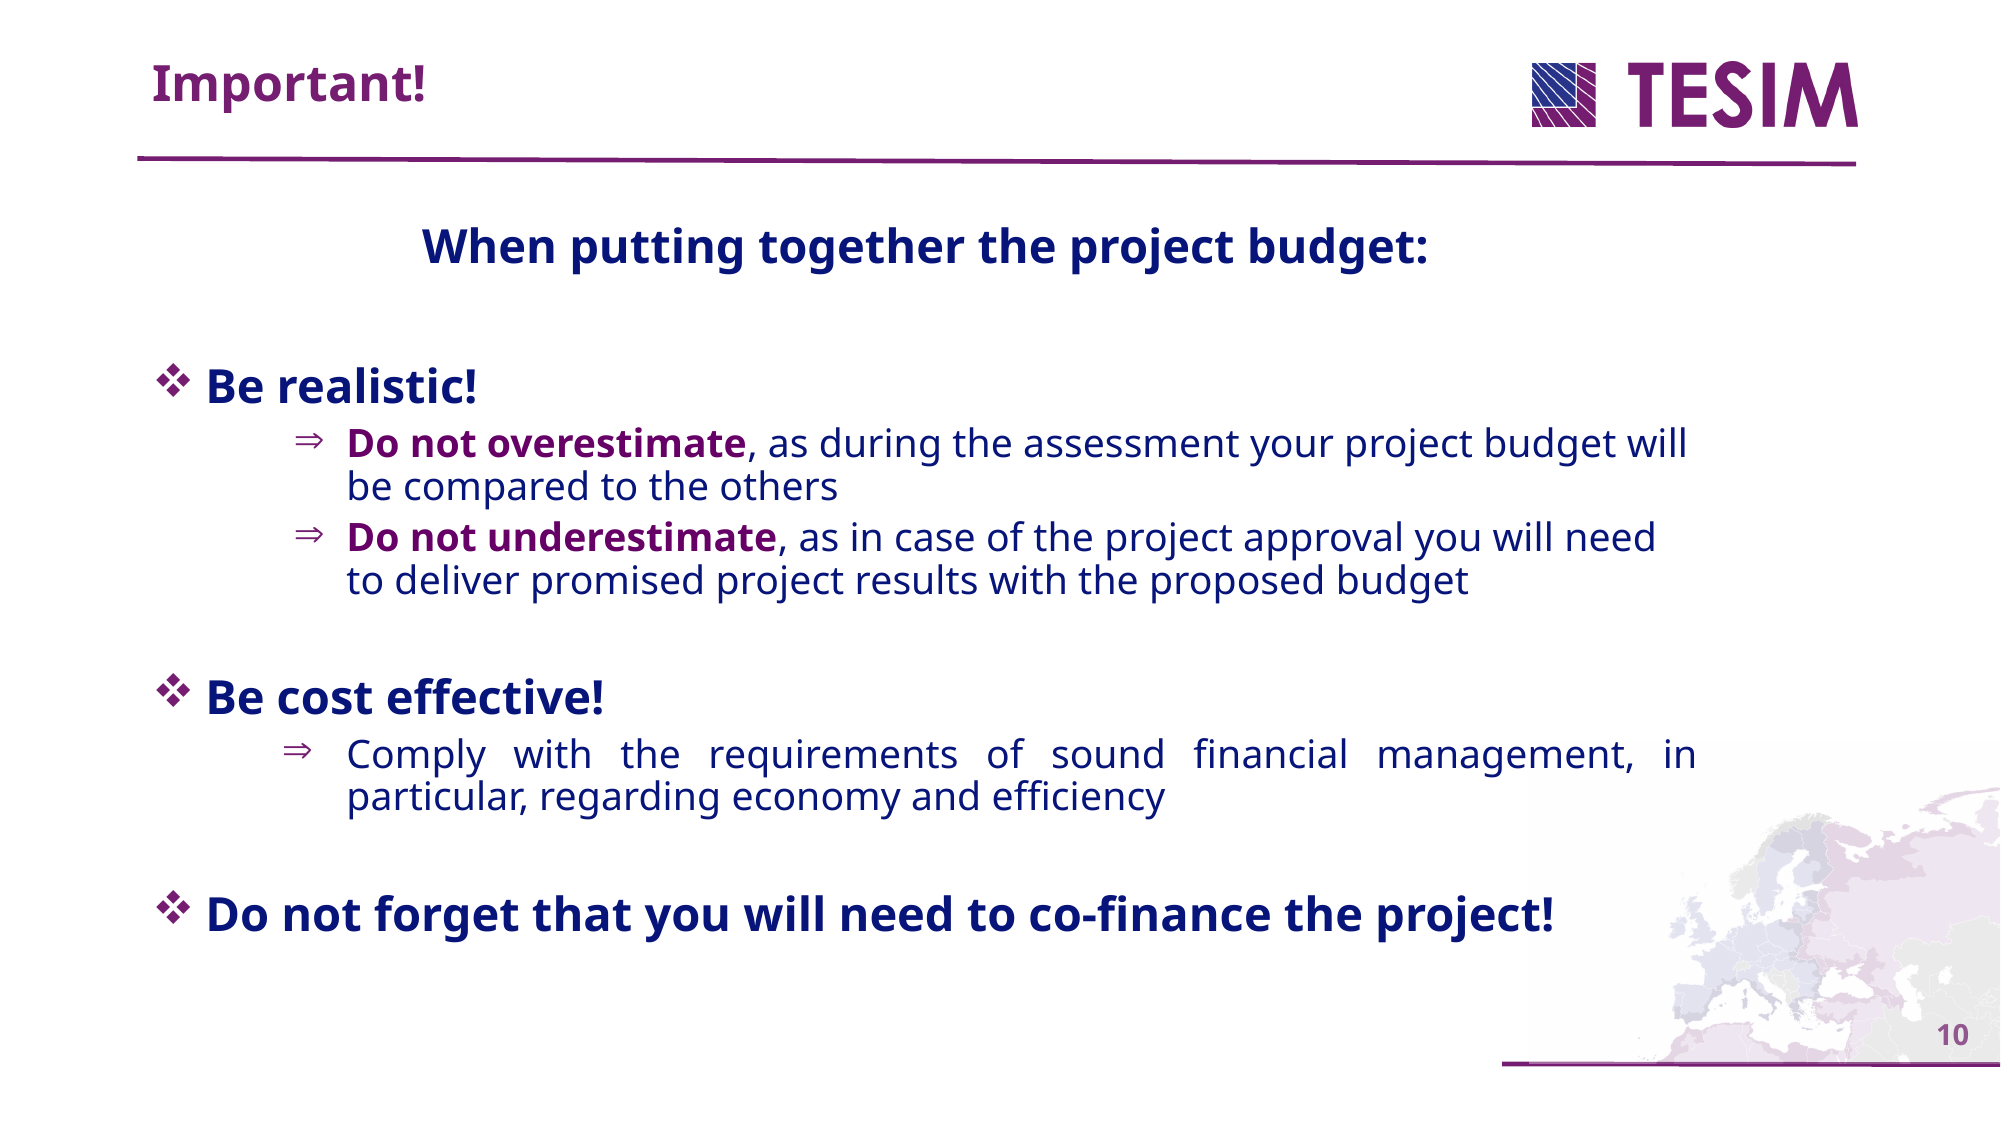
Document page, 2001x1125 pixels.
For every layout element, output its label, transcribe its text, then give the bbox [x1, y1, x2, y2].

list Important! [137, 51, 1597, 149]
picture [1597, 61, 1858, 128]
list When putting together the project budget: Be realistic! Do not overestimate, as during the assessment your project budget will be compared to the others Do not underestimate, as in case of the project approval you will need to deliver promised project results with the proposed budget Be cost effective! Comply with the requirements of sound financial management, in particular, regarding economy and efficiency Do not forget that you will need to co-finance the project! [137, 215, 1715, 957]
